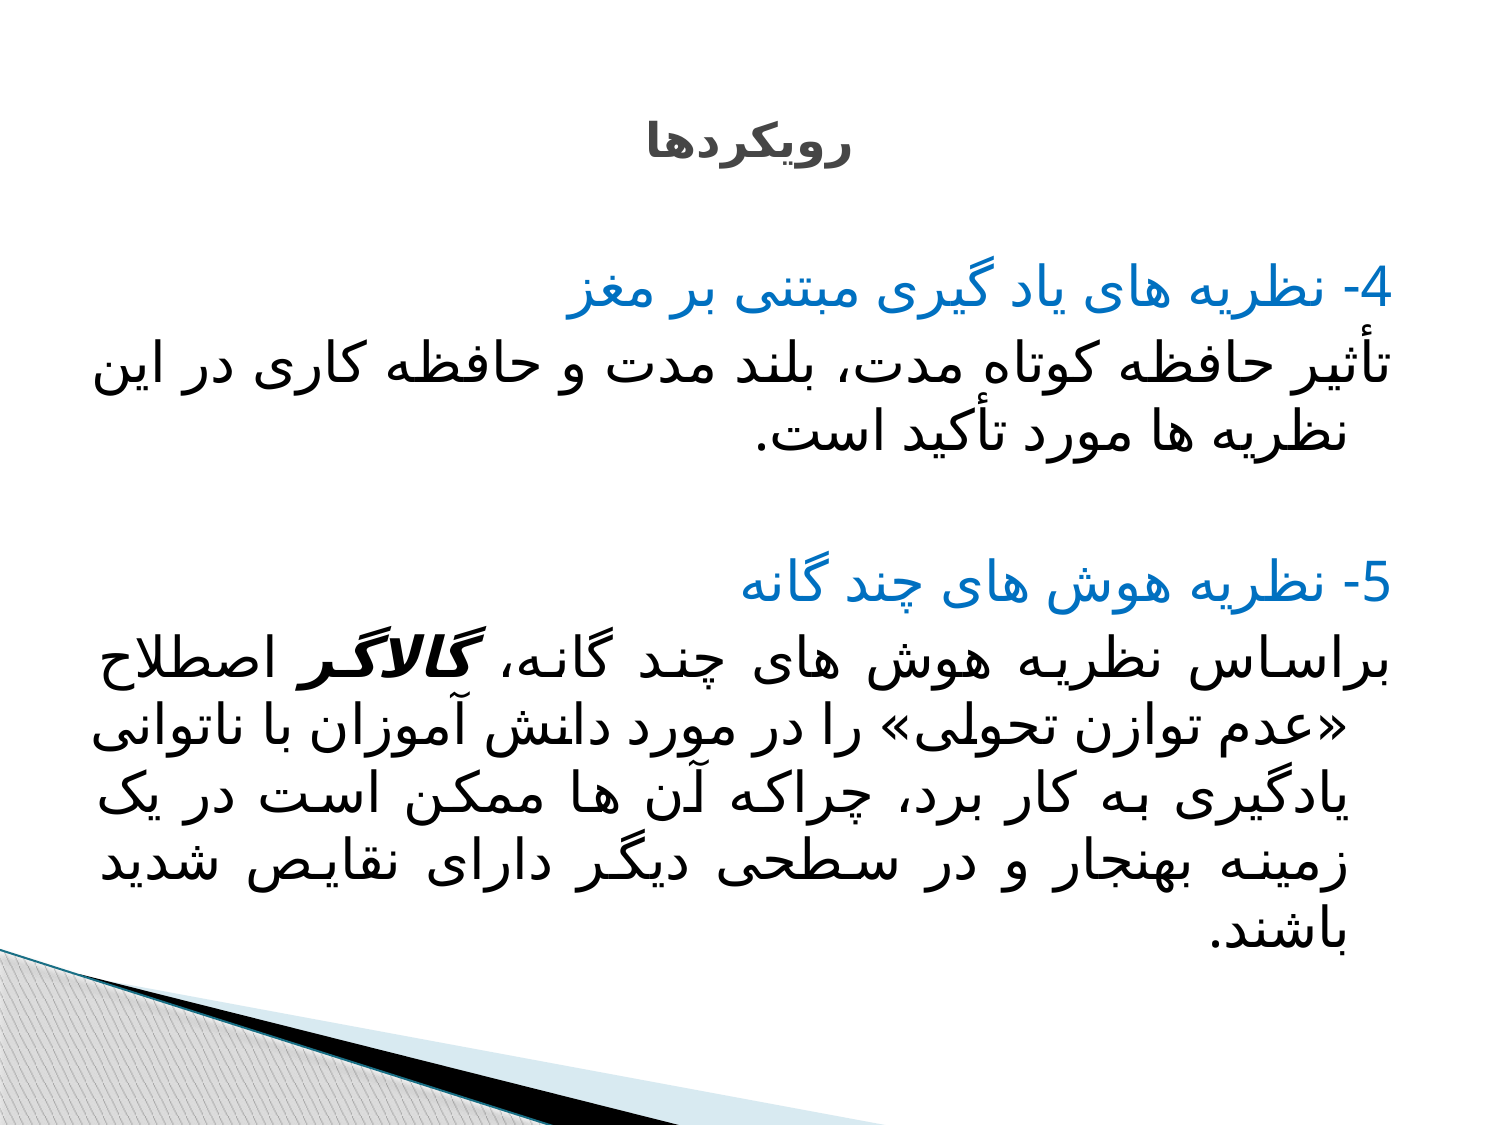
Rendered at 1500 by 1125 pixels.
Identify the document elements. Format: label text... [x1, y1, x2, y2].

list 4- نظریه های یاد گیری مبتنی بر مغز تأثیر حافظه کوتاه مدت، بلند مدت و حافظه کاری در این نظریه ها مورد تأکید است. 5- نظریه هوش های چند گانه براساس نظریه هوش های چند گانه، گالاگر اصطلاح «عدم توازن تحولی» را در مورد دانش آموزان با ناتوانی یادگیری به کار برد، چراکه آن ها ممکن است در یک زمینه بهنجار و در سطحی دیگر دارای نقایص شدید باشند. [75, 243, 1425, 986]
title رویکردها [75, 45, 1425, 233]
